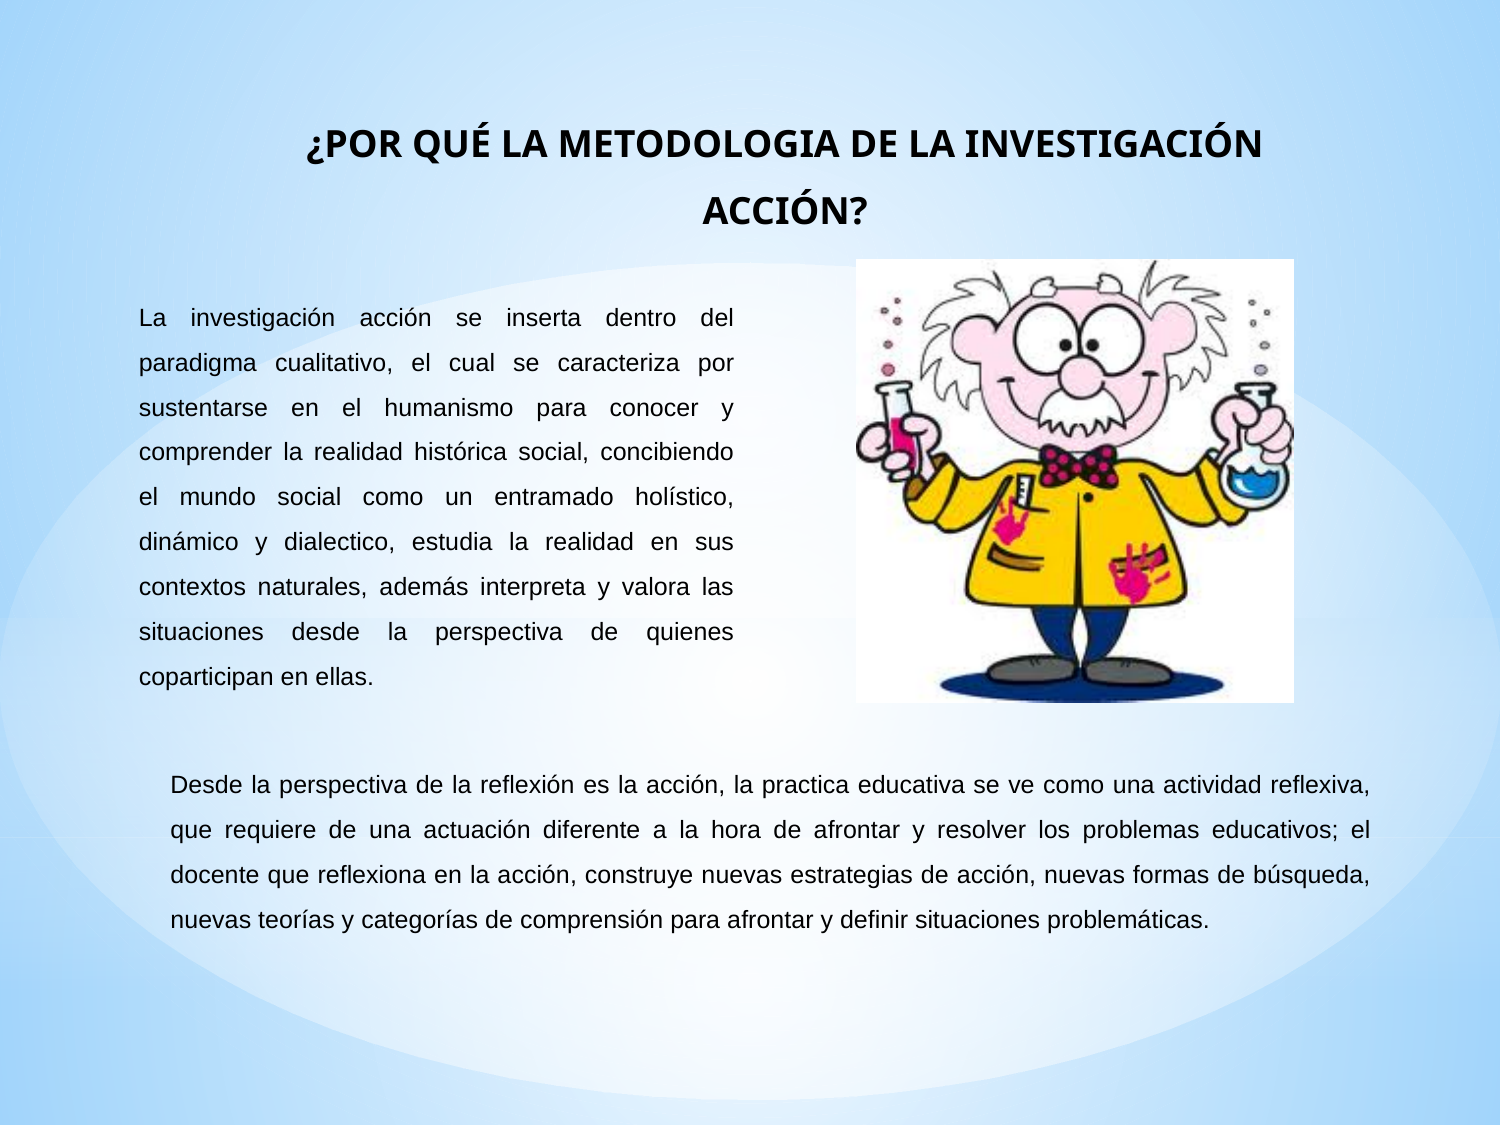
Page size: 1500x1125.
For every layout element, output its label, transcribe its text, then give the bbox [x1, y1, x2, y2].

picture [856, 258, 1294, 704]
text_box La investigación acción se inserta dentro del paradigma cualitativo, el cual se caracteriza por sustentarse en el humanismo para conocer y comprender la realidad histórica social, concibiendo el mundo social como un entramado holístico, dinámico y dialectico, estudia la realidad en sus contextos naturales, además interpreta y valora las situaciones desde la perspectiva de quienes coparticipan en ellas. [123, 278, 750, 698]
text_box Desde la perspectiva de la reflexión es la acción, la practica educativa se ve como una actividad reflexiva, que requiere de una actuación diferente a la hora de afrontar y resolver los problemas educativos; el docente que reflexiona en la acción, construye nuevas estrategias de acción, nuevas formas de búsqueda, nuevas teorías y categorías de comprensión para afrontar y definir situaciones problemáticas. [155, 746, 1388, 941]
text_box ¿POR QUÉ LA METODOLOGIA DE LA INVESTIGACIÓN ACCIÓN? [277, 89, 1294, 240]
